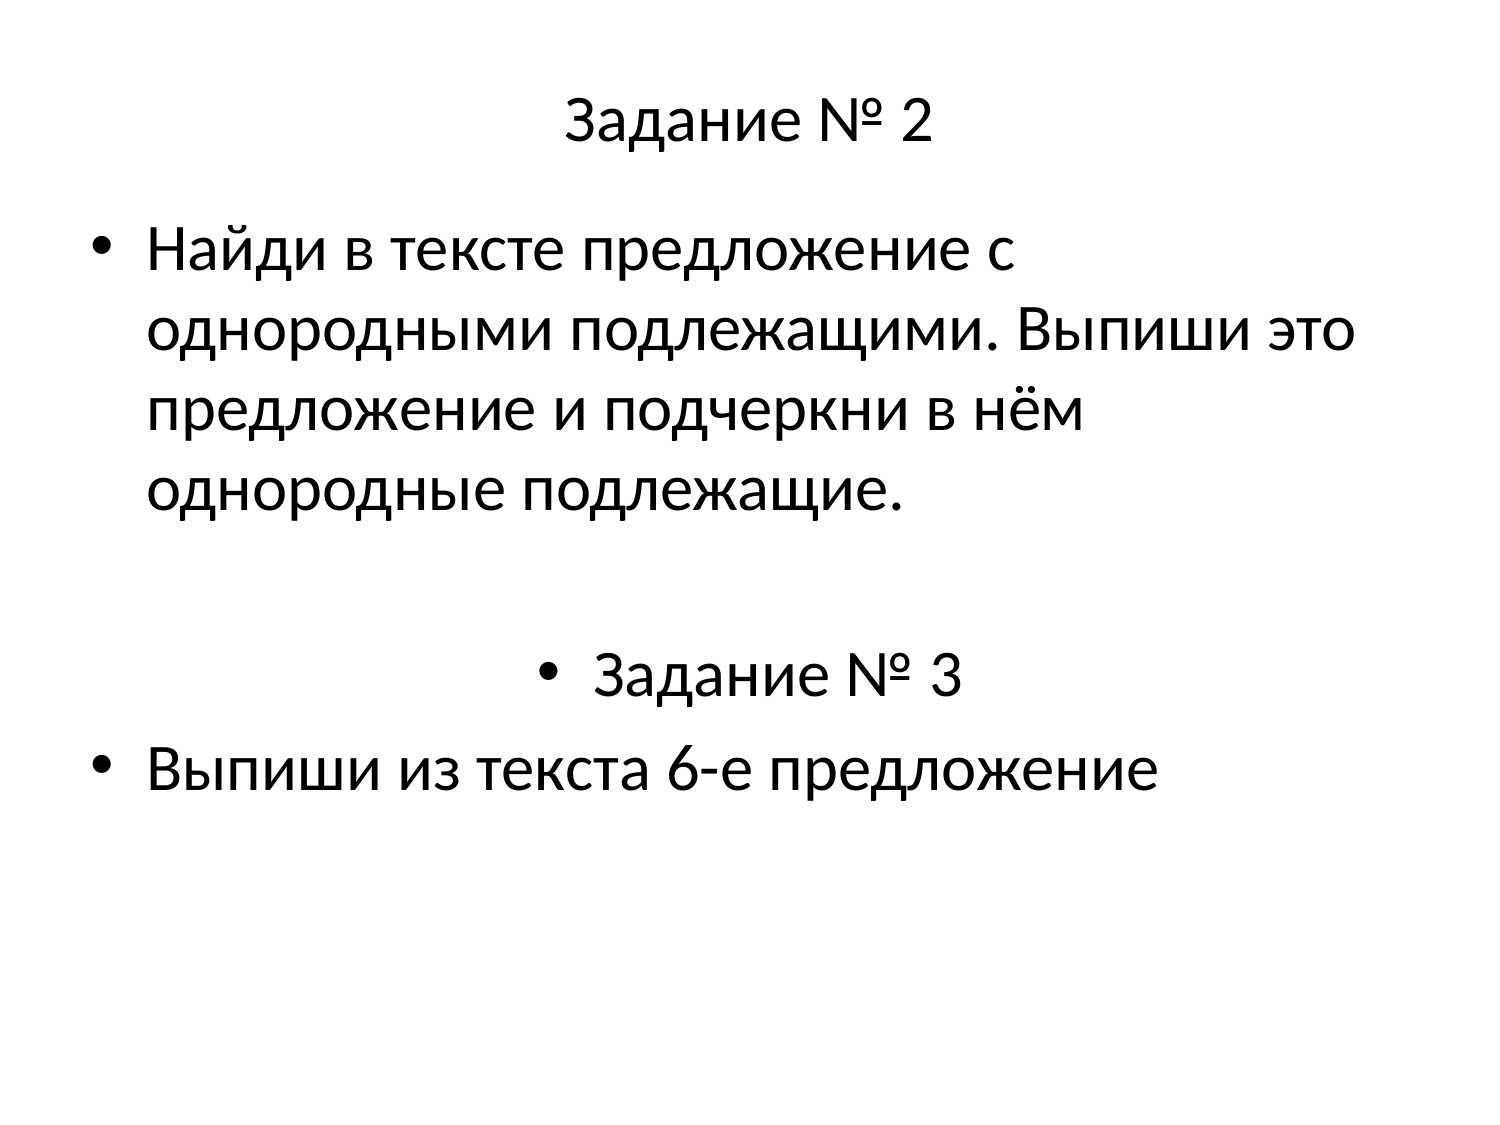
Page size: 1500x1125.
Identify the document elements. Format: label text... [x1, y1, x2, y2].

title Задание № 2 [75, 45, 1425, 185]
list Найди в тексте предложение с однородными подлежащими. Выпиши это предложение и подчеркни в нём однородные подлежащие. Задание № 3 Выпиши из текста 6-е предложение [75, 196, 1425, 1005]
